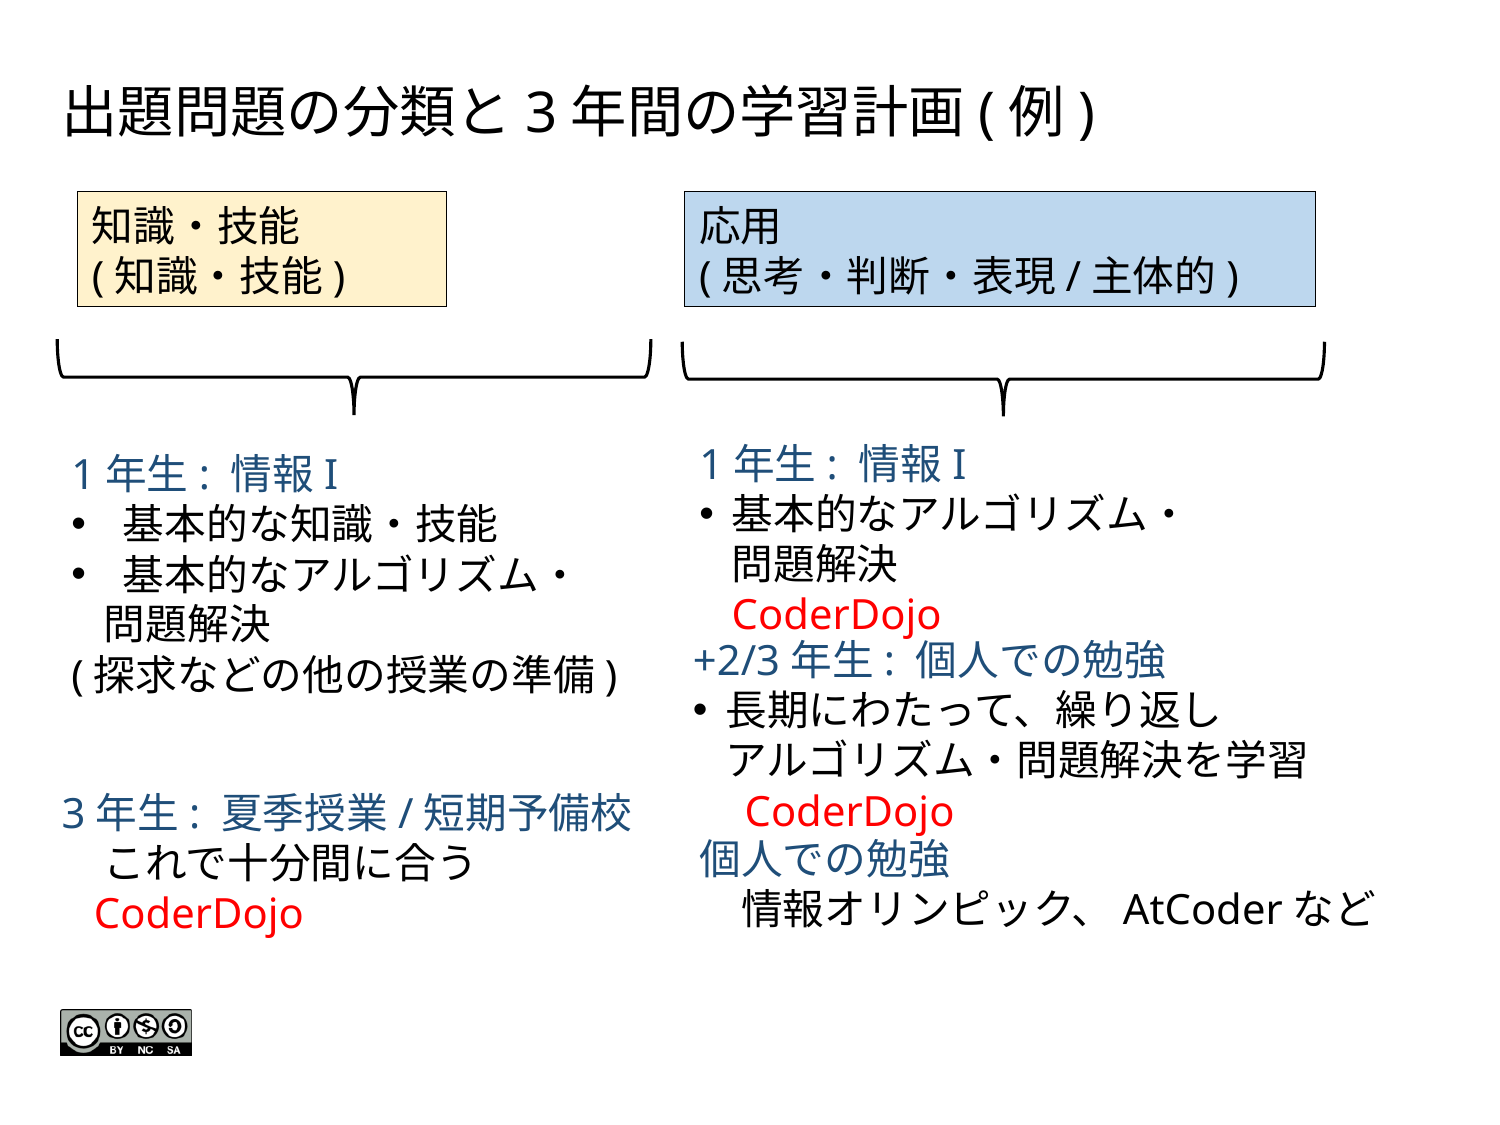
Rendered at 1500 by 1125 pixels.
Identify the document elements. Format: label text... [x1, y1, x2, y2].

picture [60, 1009, 192, 1056]
text_box 出題問題の分類と3年間の学習計画(例) [46, 69, 1185, 152]
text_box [46, 191, 1500, 946]
